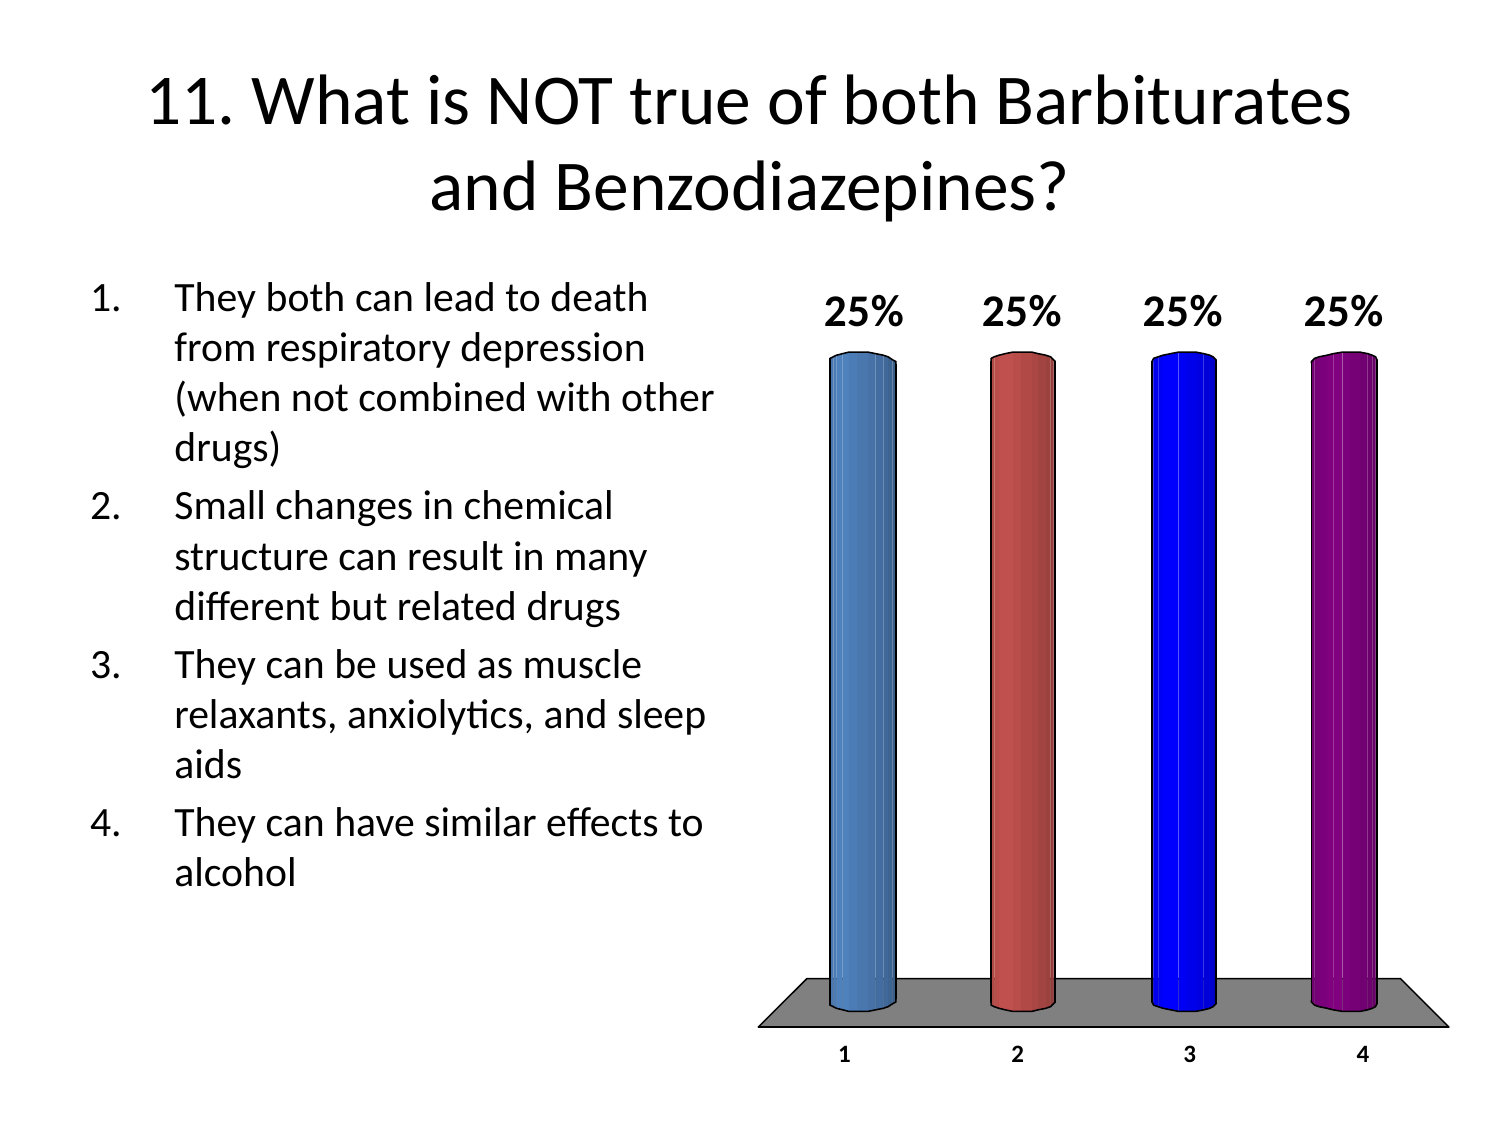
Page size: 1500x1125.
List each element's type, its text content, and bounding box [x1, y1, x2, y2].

list They both can lead to death from respiratory depression (when not combined with other drugs) Small changes in chemical structure can result in many different but related drugs They can be used as muscle relaxants, anxiolytics, and sleep aids They can have similar effects to alcohol [75, 262, 750, 1005]
title 11. What is NOT true of both Barbiturates and Benzodiazepines? [75, 45, 1425, 233]
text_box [739, 270, 1490, 1115]
